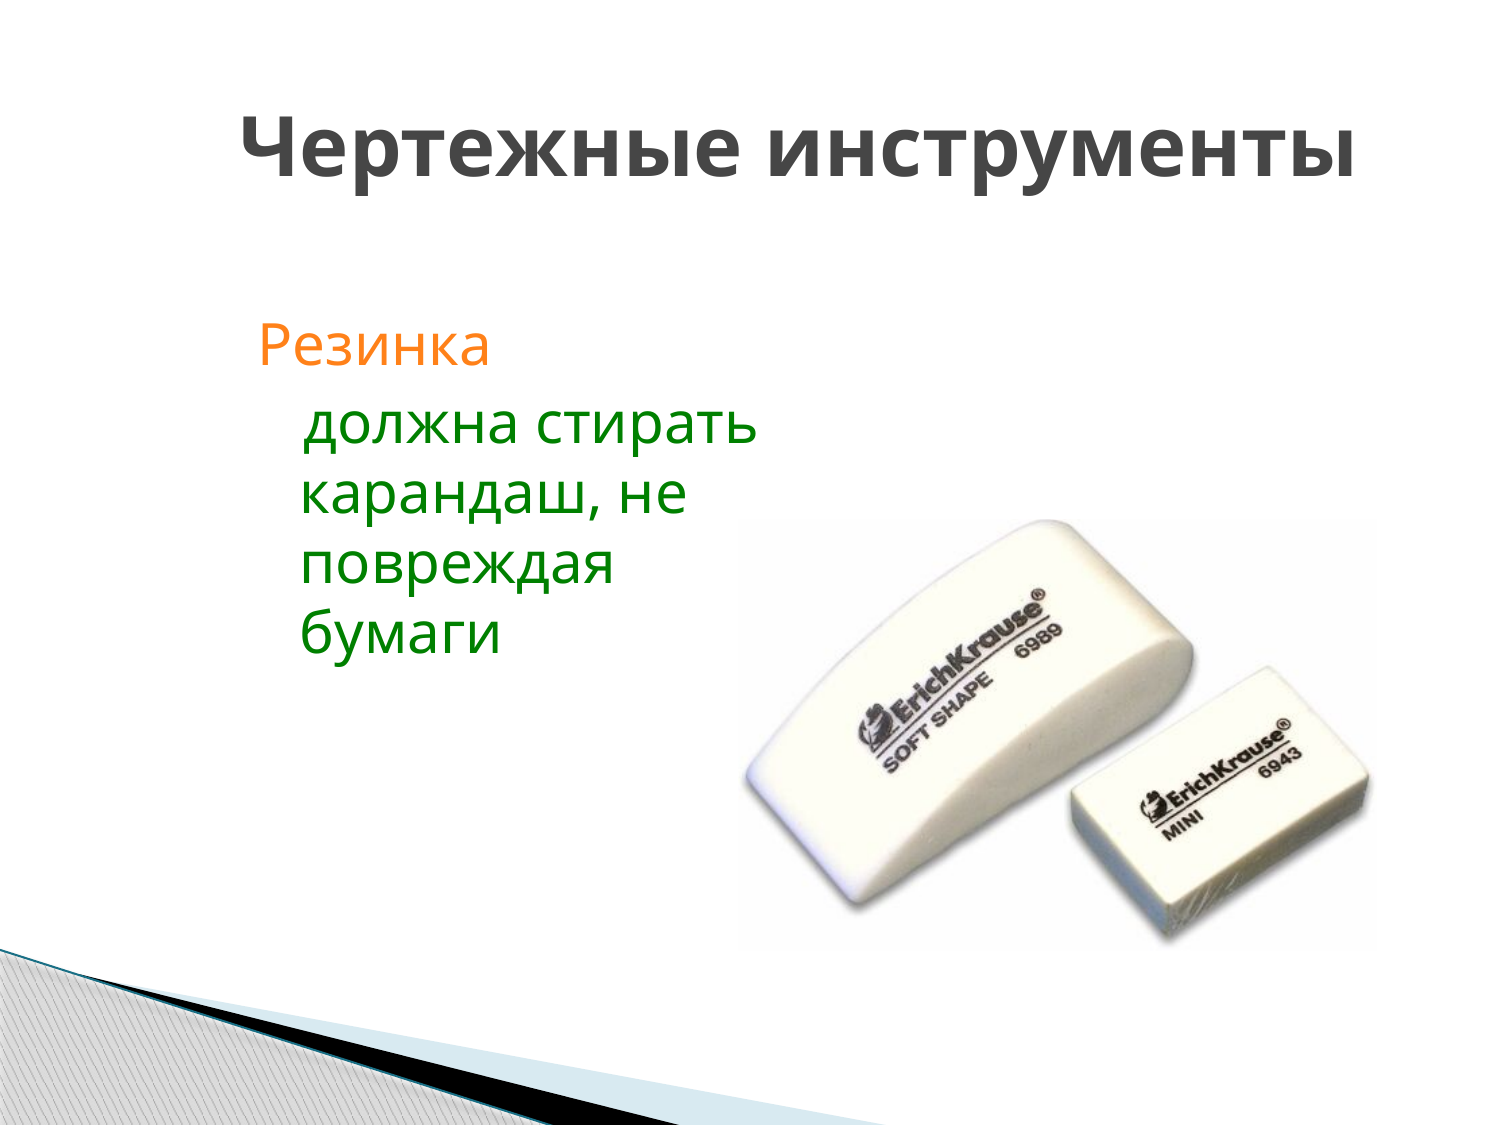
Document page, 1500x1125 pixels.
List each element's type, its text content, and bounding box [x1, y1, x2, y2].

list Резинка должна стирать карандаш, не повреждая бумаги [224, 299, 812, 975]
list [737, 519, 1377, 951]
title Чертежные инструменты [224, 49, 1425, 237]
